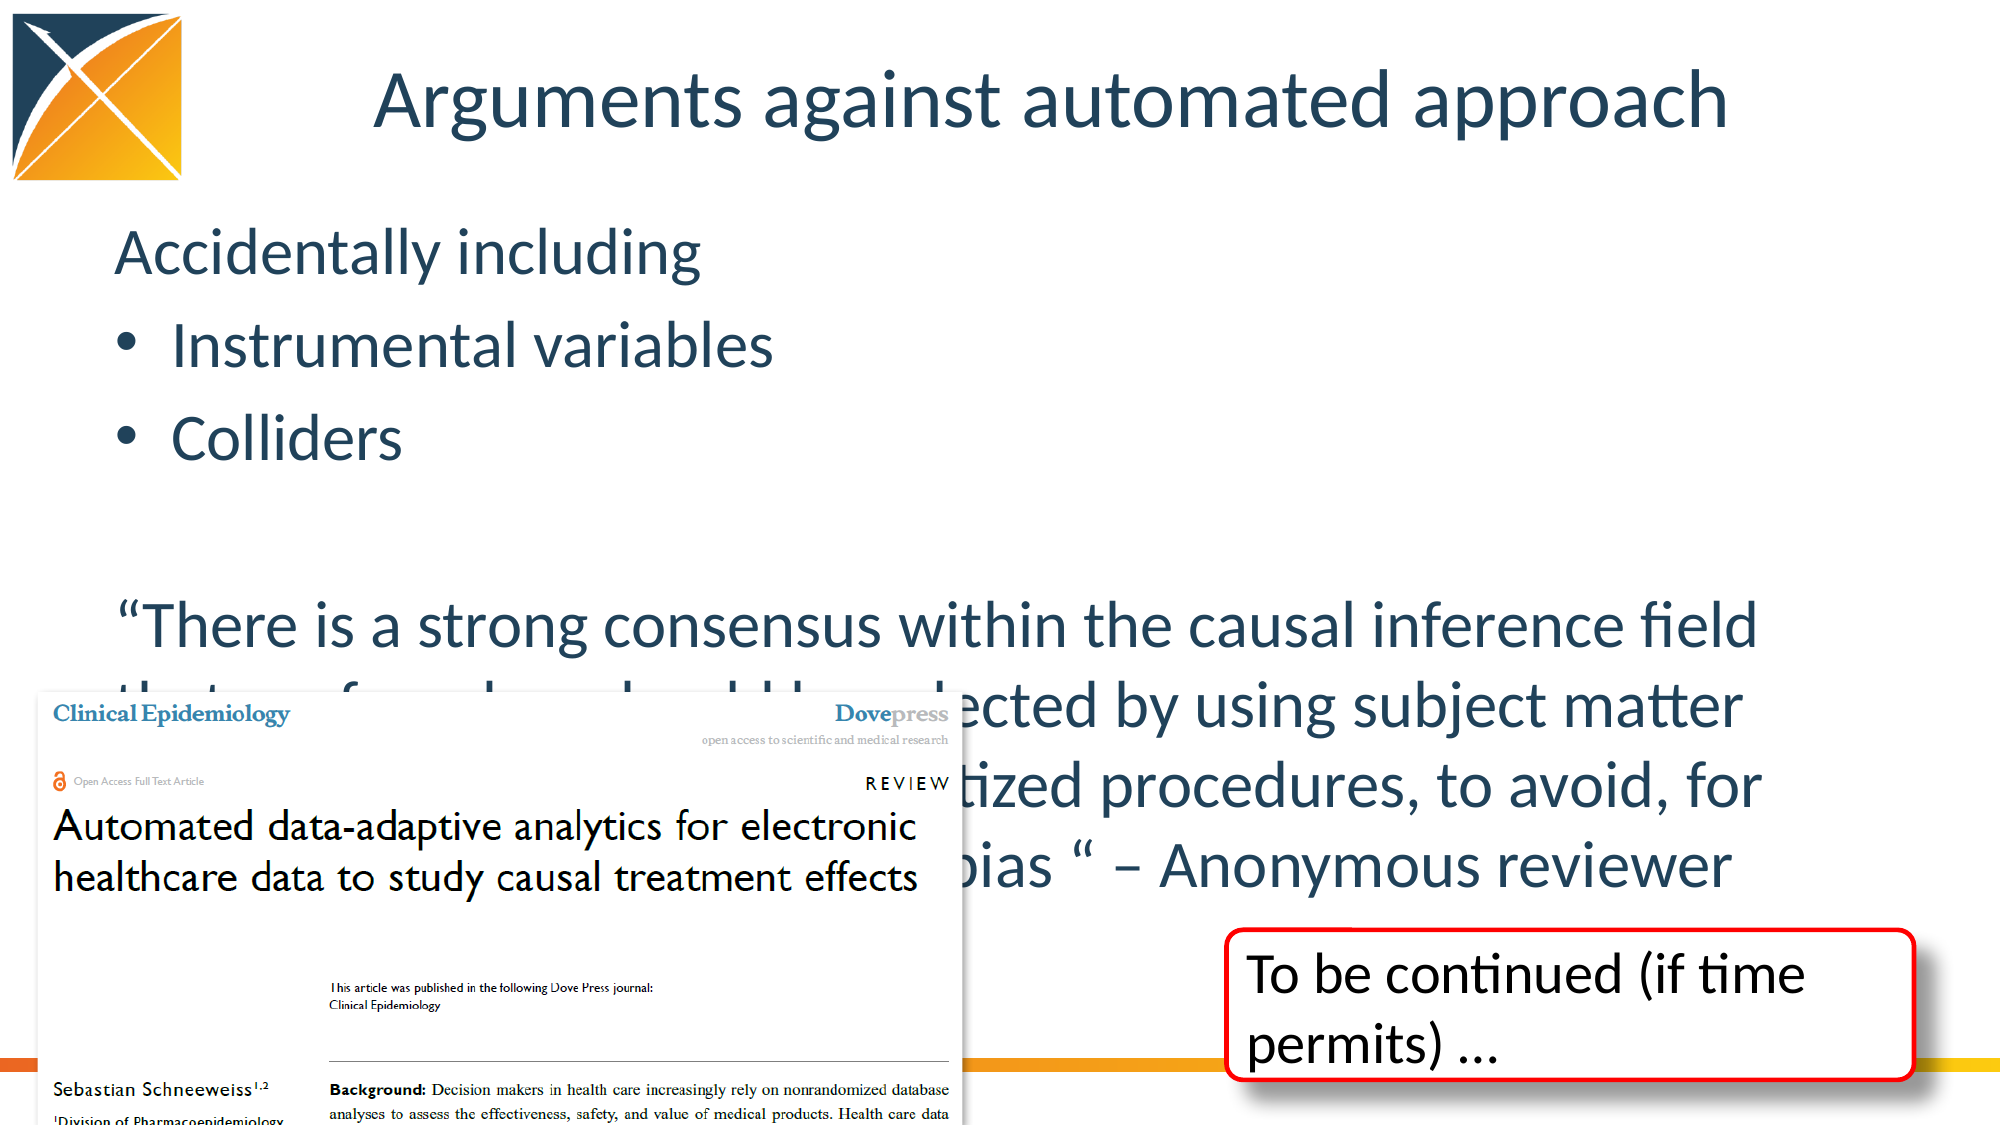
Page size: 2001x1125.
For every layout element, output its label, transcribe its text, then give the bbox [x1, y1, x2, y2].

picture [37, 692, 963, 1125]
list Accidentally including Instrumental variables Colliders “There is a strong consensus within the causal inference field that confounders should be selected by using subject matter knowledge rather than automatized procedures, to avoid, for instance, collider-stratification bias “ – Anonymous reviewer [99, 200, 1900, 1005]
text_box To be continued (if time permits) … [1224, 927, 1917, 1082]
picture [0, 0, 206, 200]
title Arguments against automated approach [205, 24, 1900, 163]
